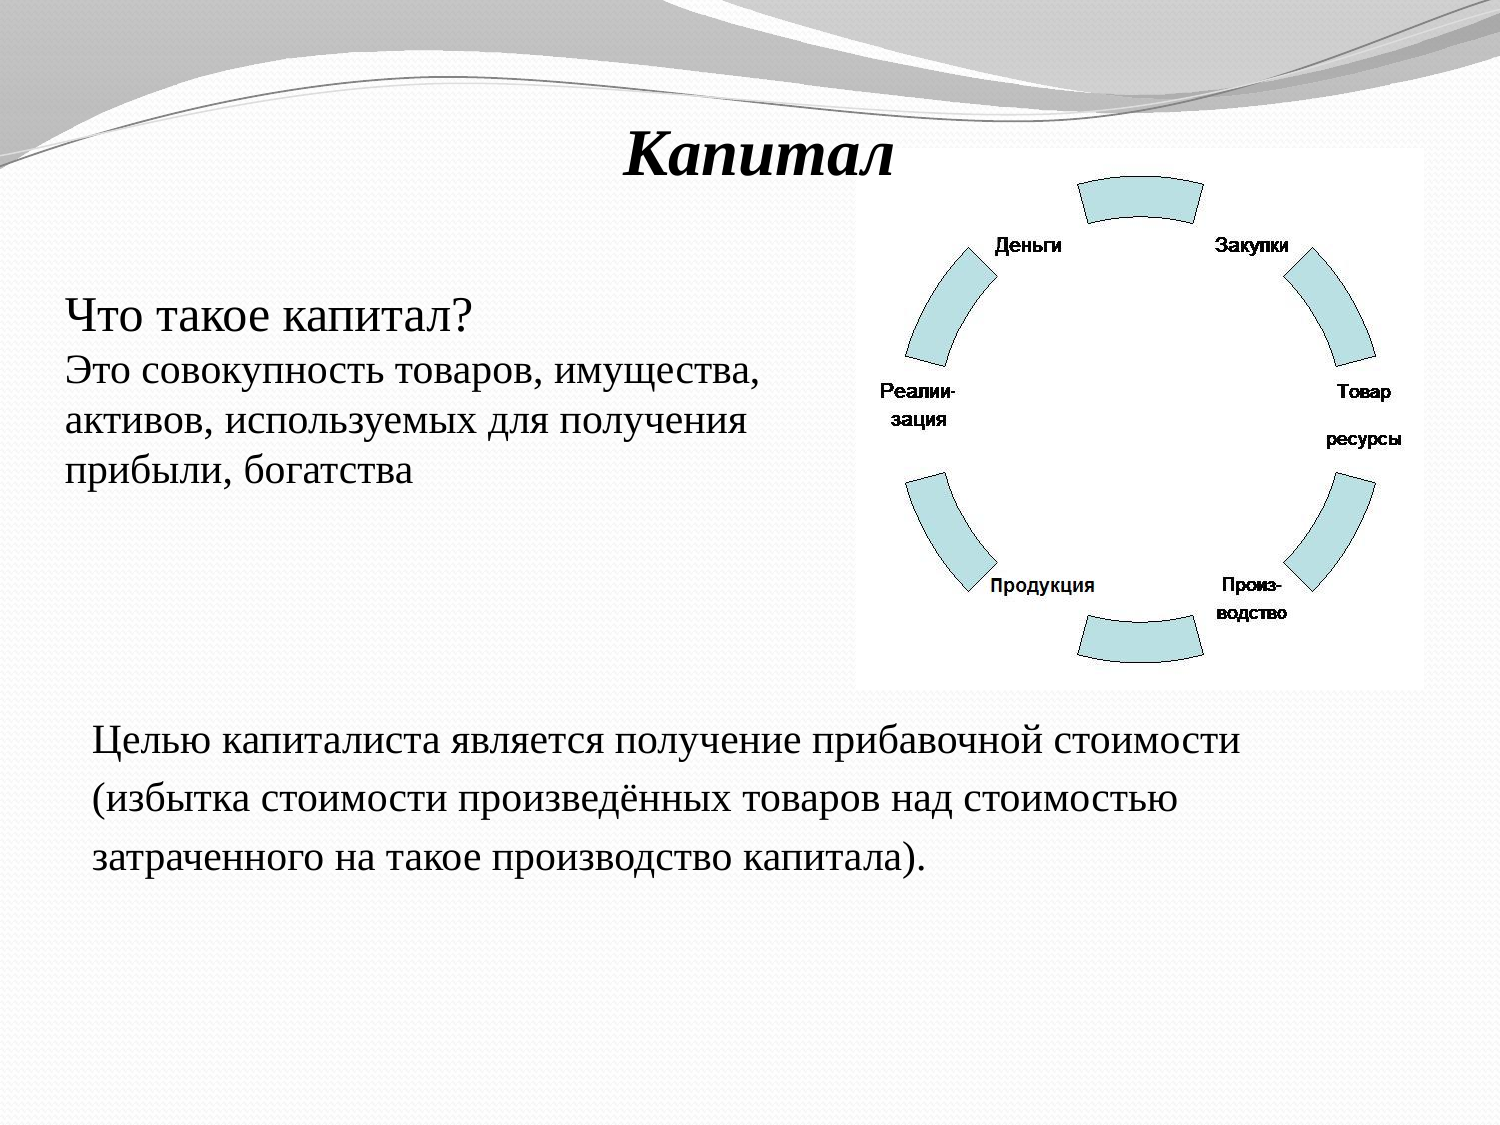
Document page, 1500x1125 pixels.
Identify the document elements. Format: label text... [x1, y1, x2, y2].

list Целью капиталиста является получение прибавочной стоимости (избытка стоимости произведённых товаров над стоимостью затраченного на такое производство капитала). [76, 703, 1428, 1125]
title Что такое капитал? Это совокупность товаров, имущества, активов, используемых для получения прибыли, богатства [64, 231, 849, 492]
text_box Капитал [608, 101, 1164, 197]
picture [855, 148, 1424, 690]
